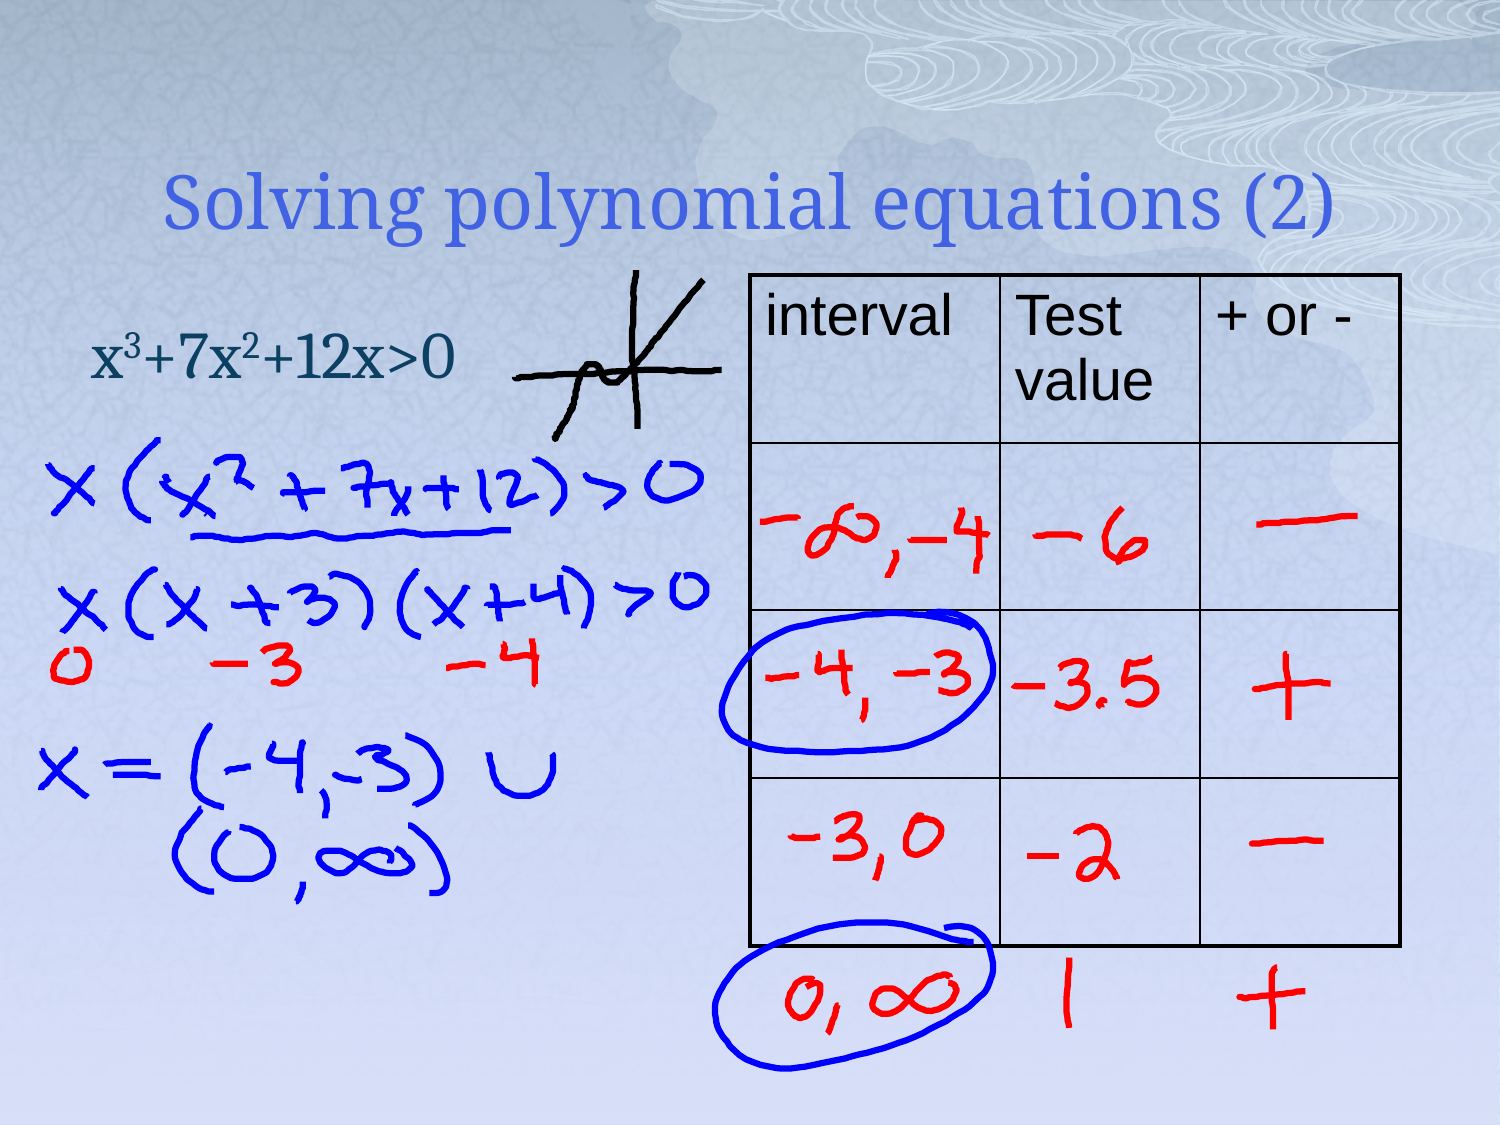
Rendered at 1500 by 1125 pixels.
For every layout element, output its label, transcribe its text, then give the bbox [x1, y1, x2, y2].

text_box [40, 748, 77, 791]
text_box [1054, 660, 1088, 709]
text_box [721, 611, 994, 753]
text_box [161, 480, 192, 502]
text_box [357, 746, 408, 790]
text_box [186, 608, 208, 629]
text_box [603, 370, 617, 374]
text_box [1098, 699, 1105, 708]
text_box [446, 663, 486, 669]
text_box [1285, 653, 1289, 683]
text_box [790, 835, 821, 839]
text_box [980, 526, 990, 537]
text_box [486, 601, 526, 607]
text_box [1271, 966, 1278, 994]
text_box [433, 587, 468, 625]
table_cell [1001, 779, 1199, 944]
text_box [759, 516, 799, 523]
text_box [531, 638, 537, 686]
text_box [104, 761, 151, 766]
table_cell [752, 779, 999, 944]
text_box [58, 770, 88, 798]
text_box [442, 475, 450, 510]
text_box [1123, 657, 1157, 705]
text_box [60, 587, 82, 608]
text_box [390, 481, 401, 503]
text_box [1238, 990, 1306, 999]
text_box [495, 606, 501, 622]
text_box [646, 462, 702, 501]
text_box [975, 516, 981, 574]
text_box [181, 476, 210, 516]
text_box [282, 490, 326, 495]
text_box [289, 585, 336, 624]
text_box [213, 826, 274, 880]
text_box [426, 588, 447, 611]
text_box [1065, 957, 1070, 1028]
text_box [61, 591, 96, 633]
text_box [399, 570, 421, 638]
text_box [47, 464, 76, 487]
table_header Test value [1001, 277, 1199, 442]
text_box [956, 507, 977, 534]
text_box [1256, 515, 1358, 525]
text_box [1254, 681, 1331, 690]
text_box [249, 587, 271, 624]
text_box [1271, 996, 1276, 1030]
table_cell [1001, 444, 1199, 609]
text_box [637, 369, 722, 373]
table_cell [752, 444, 999, 609]
text_box [317, 847, 413, 874]
list x3+7x2+12x>0 [76, 304, 763, 1032]
text_box [192, 725, 225, 808]
text_box [174, 808, 215, 892]
text_box [615, 584, 652, 616]
text_box [554, 279, 704, 440]
text_box [408, 824, 448, 894]
text_box [672, 572, 707, 608]
text_box [502, 643, 533, 659]
text_box [714, 921, 994, 1070]
text_box [393, 486, 409, 516]
text_box [261, 644, 300, 684]
text_box [1251, 839, 1324, 845]
text_box [41, 750, 58, 771]
text_box [298, 741, 305, 794]
table_cell [1201, 611, 1398, 777]
text_box [479, 469, 492, 511]
text_box [887, 549, 897, 578]
text_box [1034, 533, 1082, 540]
text_box [268, 743, 299, 762]
text_box [215, 456, 244, 480]
text_box [53, 467, 95, 514]
text_box [164, 476, 170, 483]
text_box [448, 612, 464, 628]
table_header interval [752, 277, 999, 442]
text_box [487, 752, 554, 797]
text_box [559, 575, 568, 615]
text_box [52, 649, 90, 683]
table_cell [1201, 779, 1398, 944]
table_cell [1001, 611, 1199, 777]
text_box [405, 734, 442, 806]
text_box [295, 881, 304, 902]
text_box [354, 487, 369, 508]
text_box [514, 373, 580, 379]
text_box [289, 474, 299, 491]
text_box [532, 583, 561, 600]
text_box [534, 458, 565, 514]
text_box [563, 567, 592, 629]
text_box [498, 471, 538, 506]
text_box [329, 573, 371, 628]
text_box [905, 815, 942, 856]
text_box [125, 439, 161, 521]
text_box [631, 270, 637, 356]
text_box [832, 813, 866, 859]
text_box [190, 529, 511, 541]
table_cell [752, 611, 999, 777]
text_box [166, 588, 198, 625]
text_box [1104, 507, 1146, 563]
text_box [874, 855, 882, 881]
text_box [320, 789, 328, 819]
text_box [233, 479, 254, 489]
text_box [489, 585, 499, 604]
text_box [164, 584, 183, 605]
text_box [807, 505, 877, 556]
text_box [1075, 825, 1118, 880]
text_box [127, 569, 156, 638]
text_box [632, 365, 638, 429]
text_box [340, 462, 371, 487]
table_header + or - [1201, 277, 1398, 442]
title Solving polynomial equations (2) [75, 105, 1425, 293]
table_cell [1201, 444, 1398, 609]
text_box [225, 765, 251, 773]
list x3+7x2+12x>0 [928, 304, 1430, 1032]
text_box [585, 474, 624, 509]
text_box [297, 493, 306, 510]
text_box [334, 774, 362, 781]
